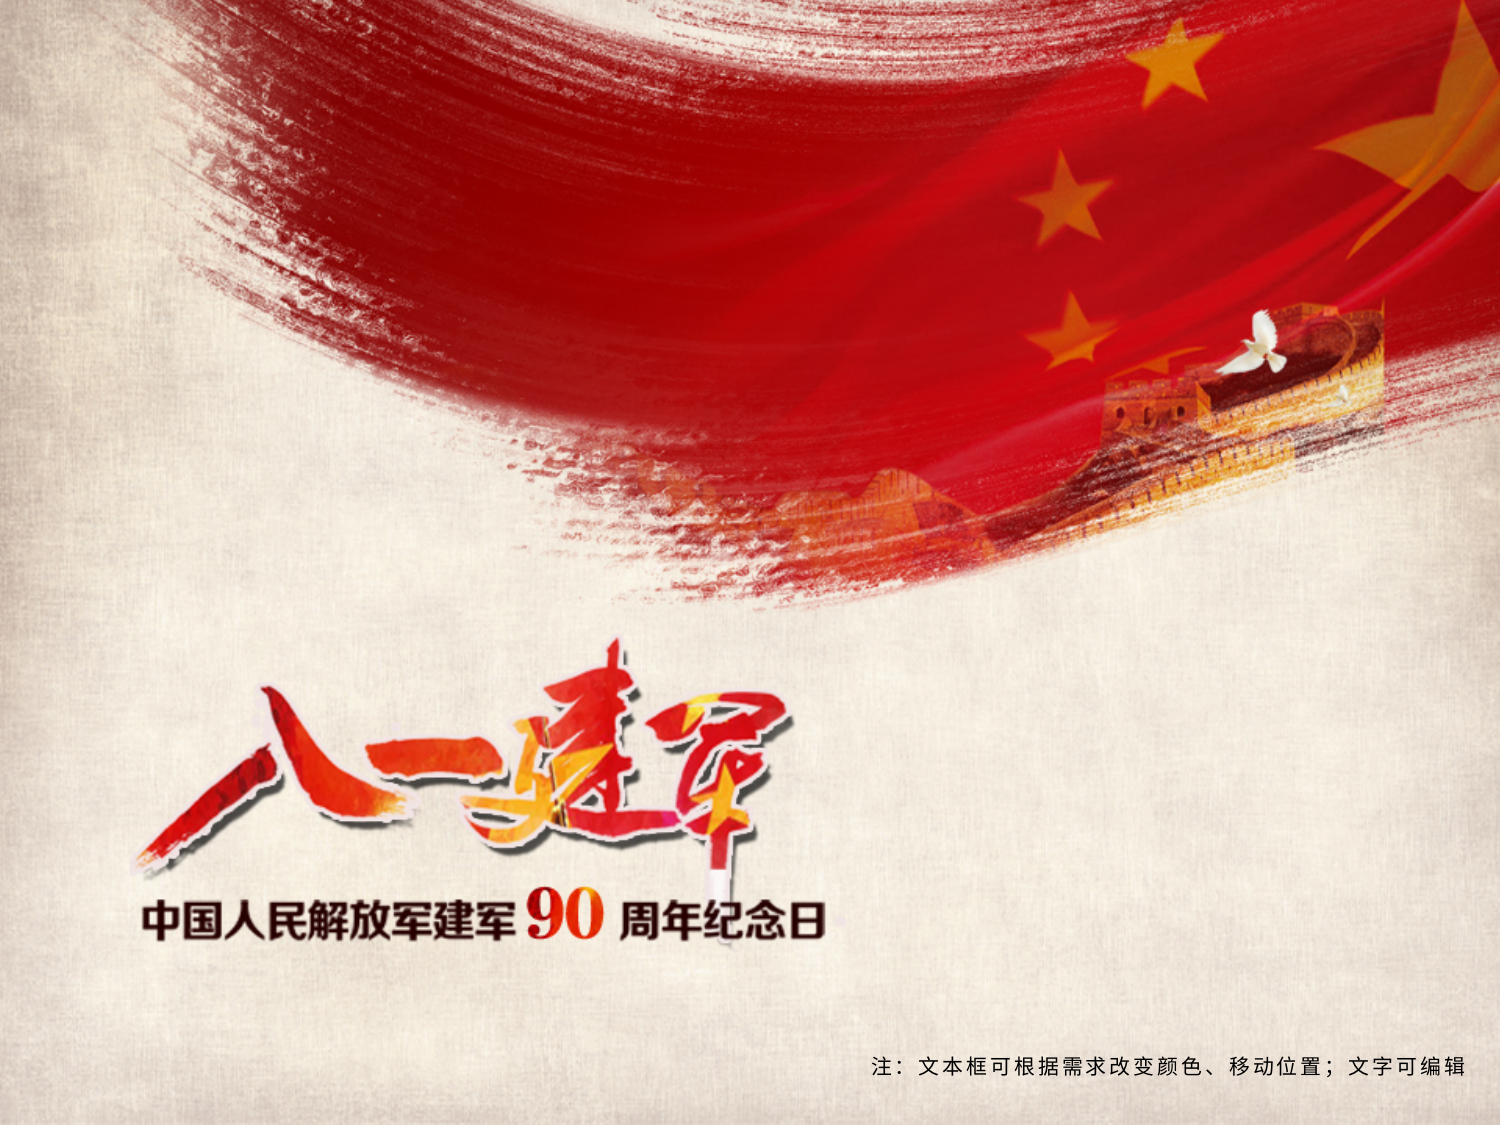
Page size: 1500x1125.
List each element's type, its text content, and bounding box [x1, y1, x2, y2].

text_box [312, 822, 1110, 929]
picture [0, 0, 1500, 1125]
text_box 注：文本框可根据需求改变颜色、移动位置；文字可编辑 [856, 1046, 1490, 1117]
